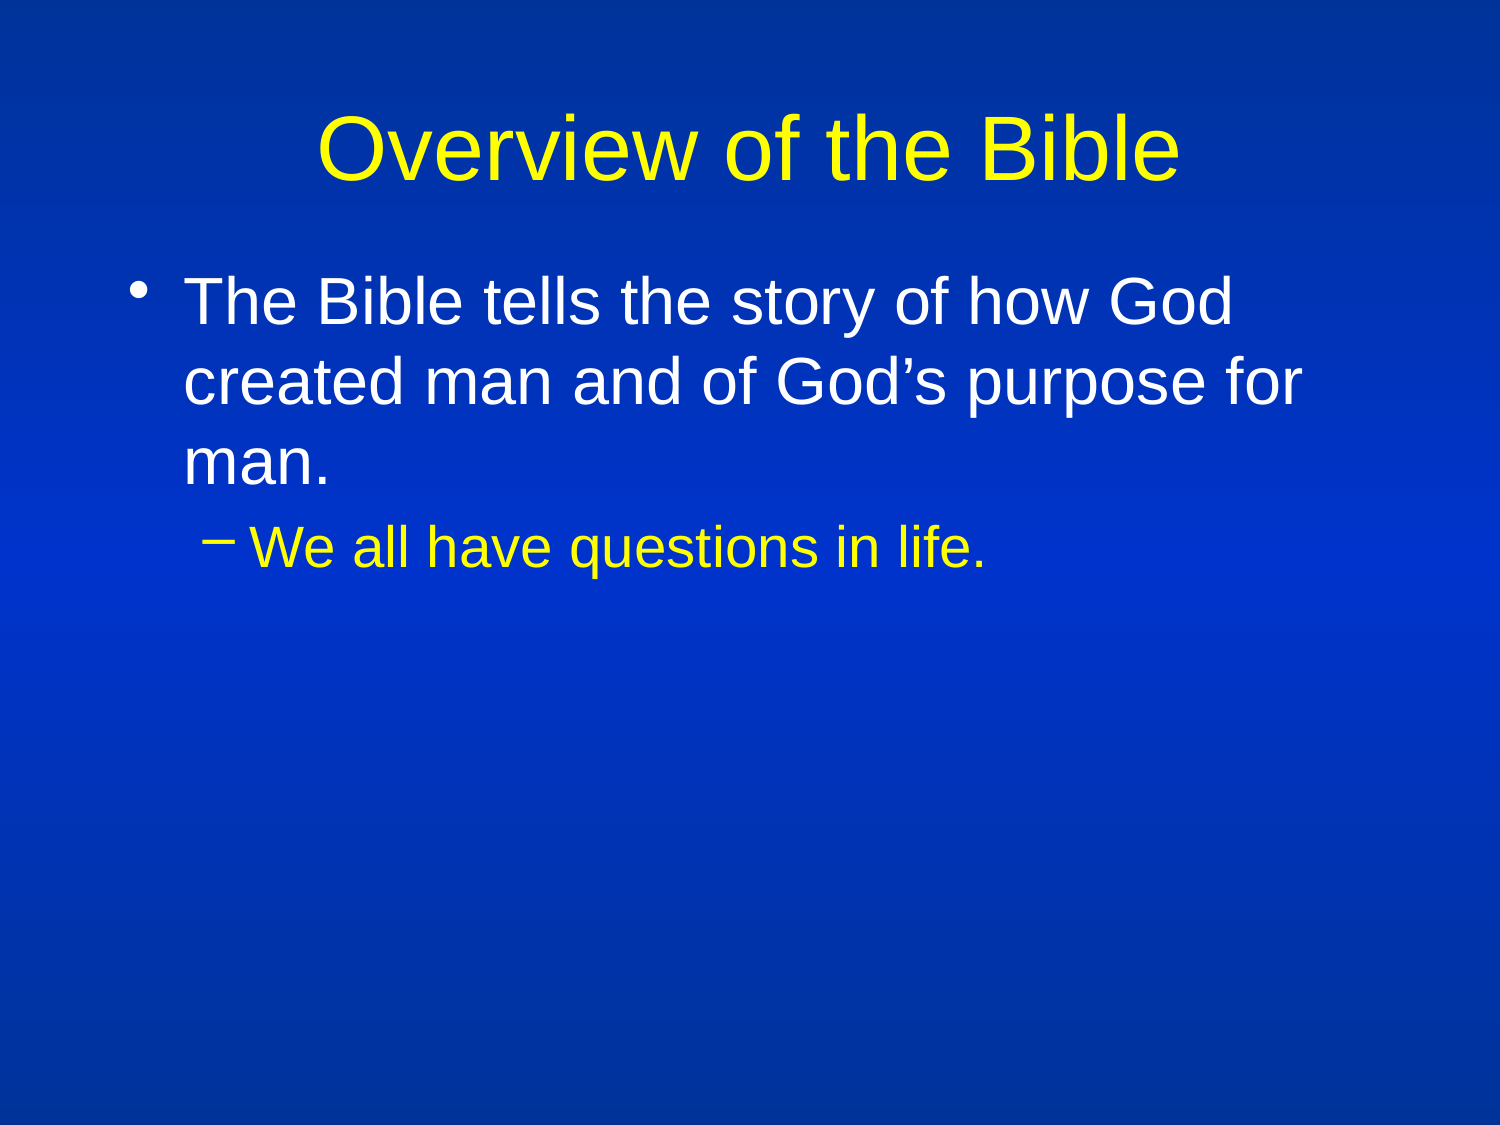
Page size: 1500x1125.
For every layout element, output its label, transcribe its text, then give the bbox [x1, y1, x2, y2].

list The Bible tells the story of how God created man and of God’s purpose for man. We all have questions in life. [112, 249, 1388, 1063]
title Overview of the Bible [112, 50, 1388, 238]
